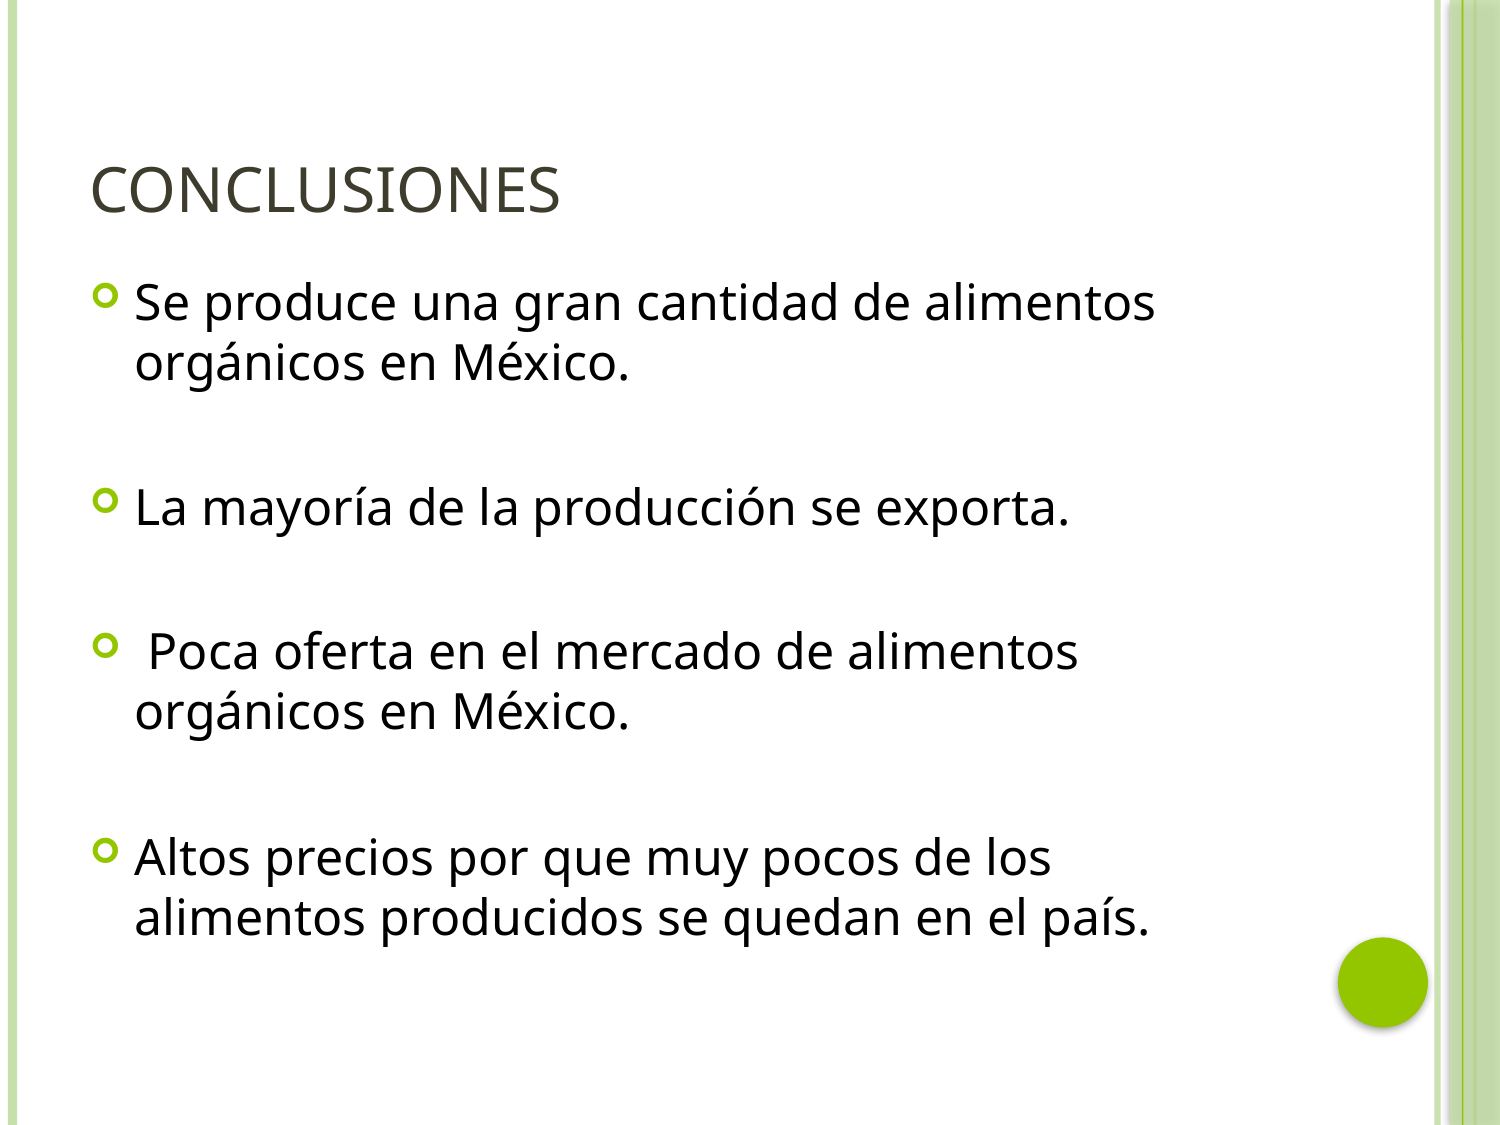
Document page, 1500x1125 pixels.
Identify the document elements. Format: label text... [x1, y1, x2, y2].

list Se produce una gran cantidad de alimentos orgánicos en México. La mayoría de la producción se exporta. Poca oferta en el mercado de alimentos orgánicos en México. Altos precios por que muy pocos de los alimentos producidos se quedan en el país. [75, 262, 1300, 1062]
title CONCLUSIONES [75, 45, 1300, 233]
